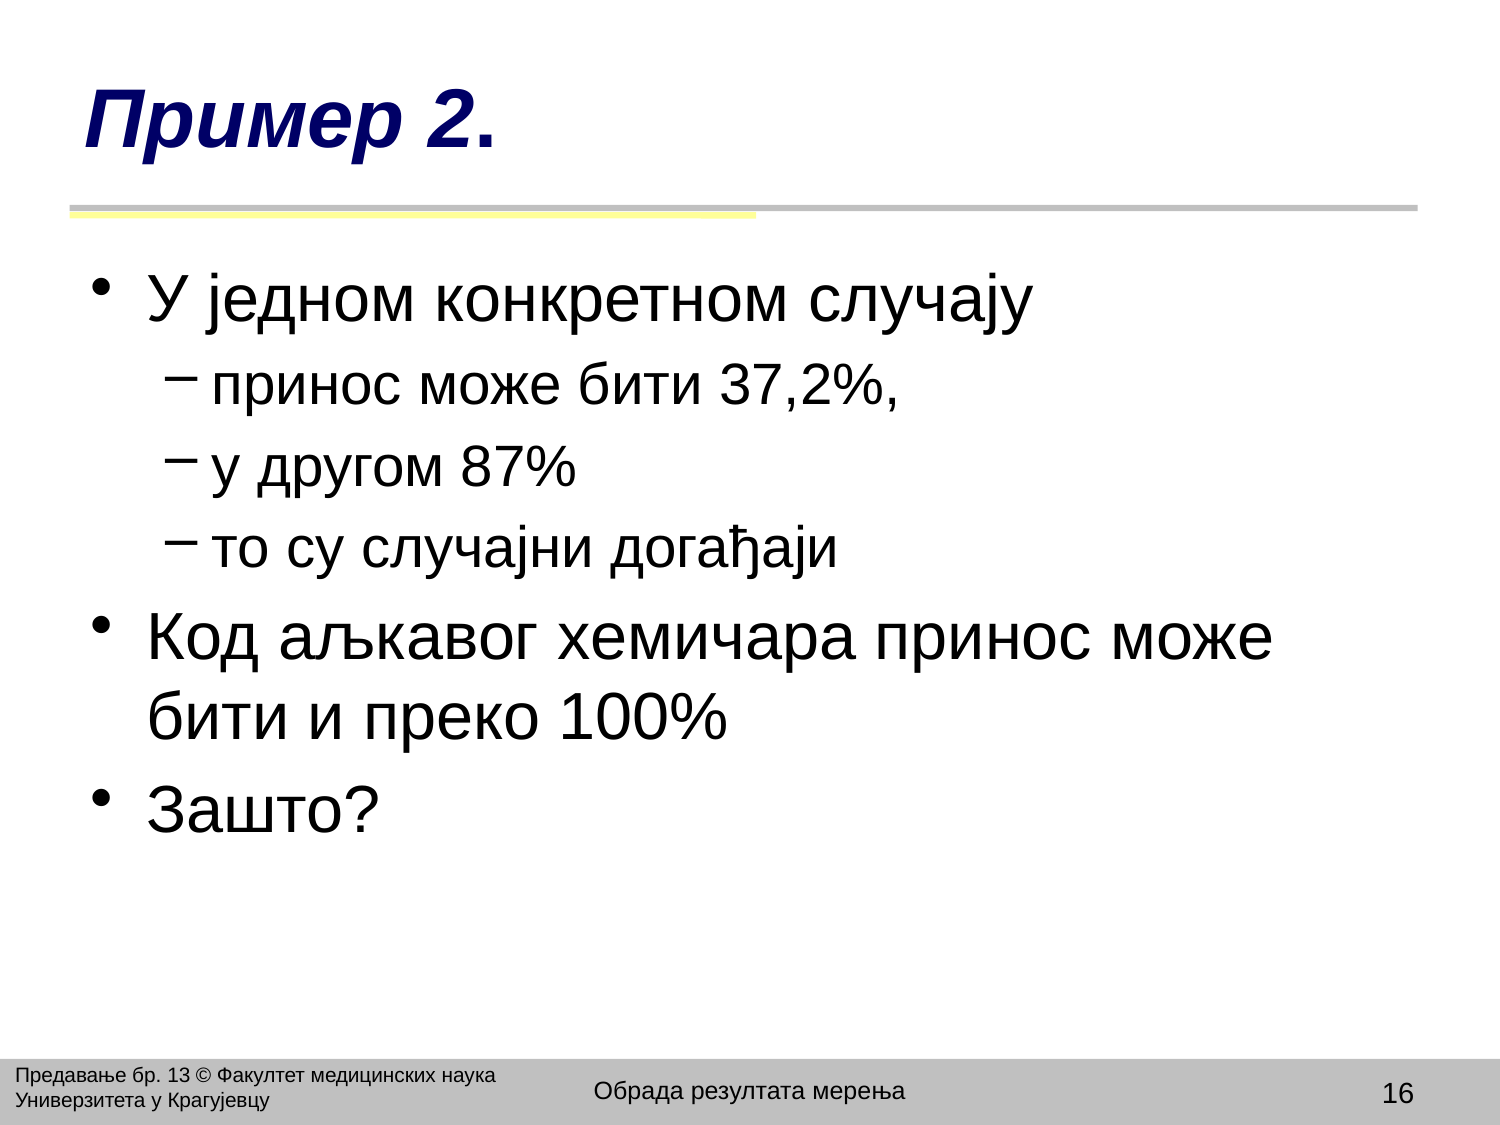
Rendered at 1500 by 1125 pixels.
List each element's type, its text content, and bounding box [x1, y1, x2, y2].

list У једном конкретном случају принос може бити 37,2%, у другом 87% то су случајни догађаји Код аљкавог хемичара принос може бити и преко 100% Зашто? [74, 246, 1426, 1023]
title Пример 2. [69, 19, 1426, 208]
slide_number 16 [1079, 1066, 1430, 1125]
slide_number Предавање бр. 13 © Факултет медицинских наука Универзитета у Крагујевцу [0, 1053, 631, 1108]
footer Обрада резултата мерења [512, 1066, 988, 1125]
